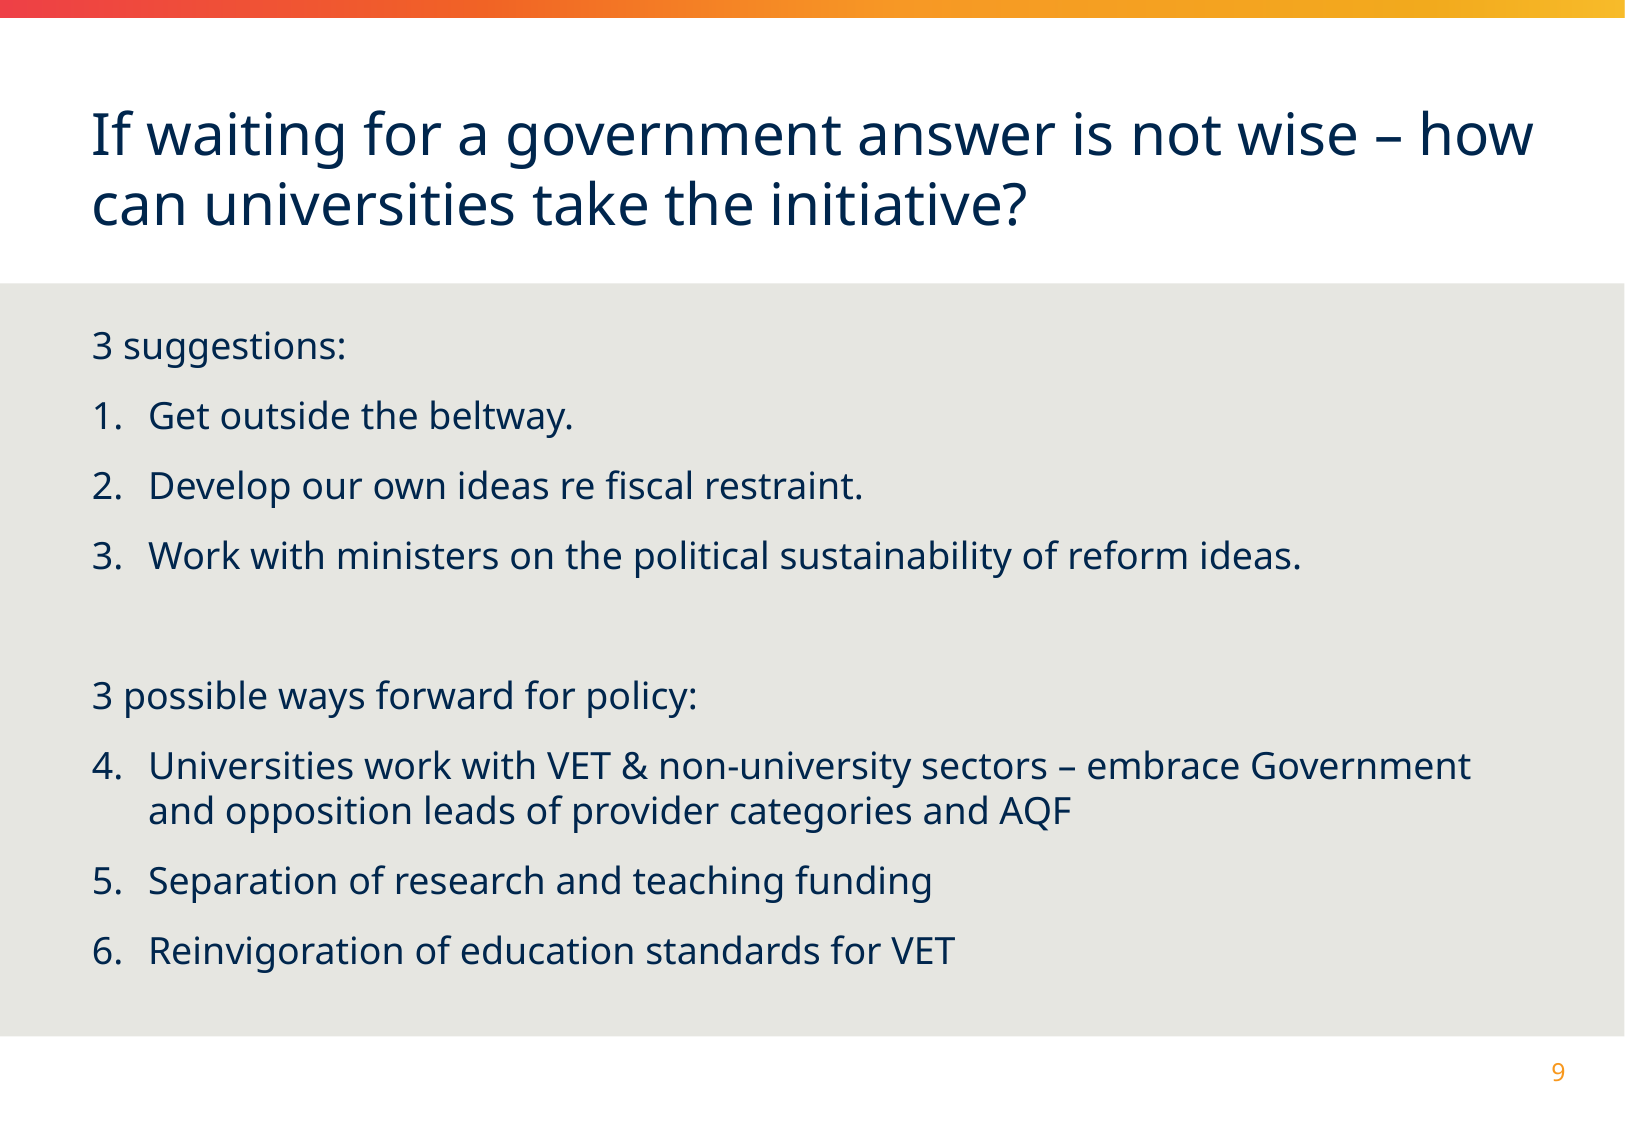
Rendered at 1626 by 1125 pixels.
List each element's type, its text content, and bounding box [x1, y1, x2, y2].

list 3 suggestions: Get outside the beltway. Develop our own ideas re fiscal restraint. Work with ministers on the political sustainability of reform ideas. 3 possible ways forward for policy: Universities work with VET & non-university sectors – embrace Government and opposition leads of provider categories and AQF Separation of research and teaching funding Reinvigoration of education standards for VET [91, 314, 1534, 929]
picture [0, 0, 1625, 18]
list If waiting for a government answer is not wise – how can universities take the initiative? [91, 90, 1545, 173]
